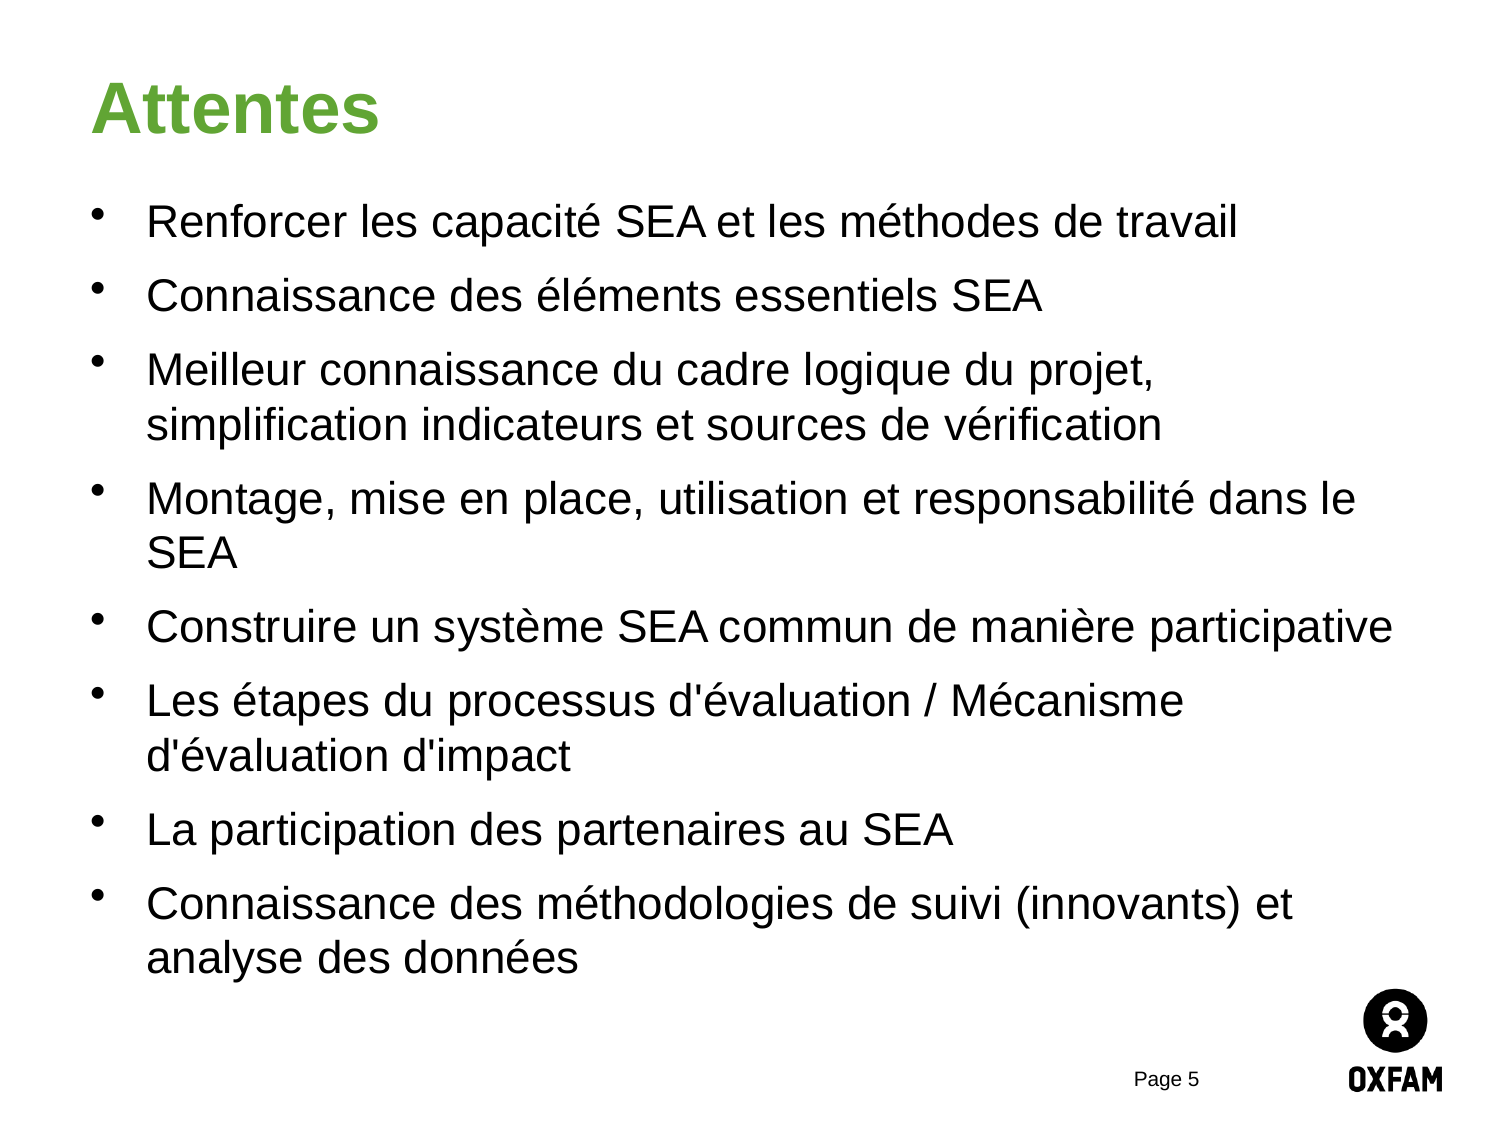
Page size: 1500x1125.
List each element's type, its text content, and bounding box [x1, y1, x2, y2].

title Attentes [74, 44, 1426, 164]
list Renforcer les capacité SEA et les méthodes de travail Connaissance des éléments essentiels SEA Meilleur connaissance du cadre logique du projet, simplification indicateurs et sources de vérification Montage, mise en place, utilisation et responsabilité dans le SEA Construire un système SEA commun de manière participative Les étapes du processus d'évaluation / Mécanisme d'évaluation d'impact La participation des partenaires au SEA Connaissance des méthodologies de suivi (innovants) et analyse des données [74, 184, 1426, 887]
picture [1345, 985, 1445, 1095]
